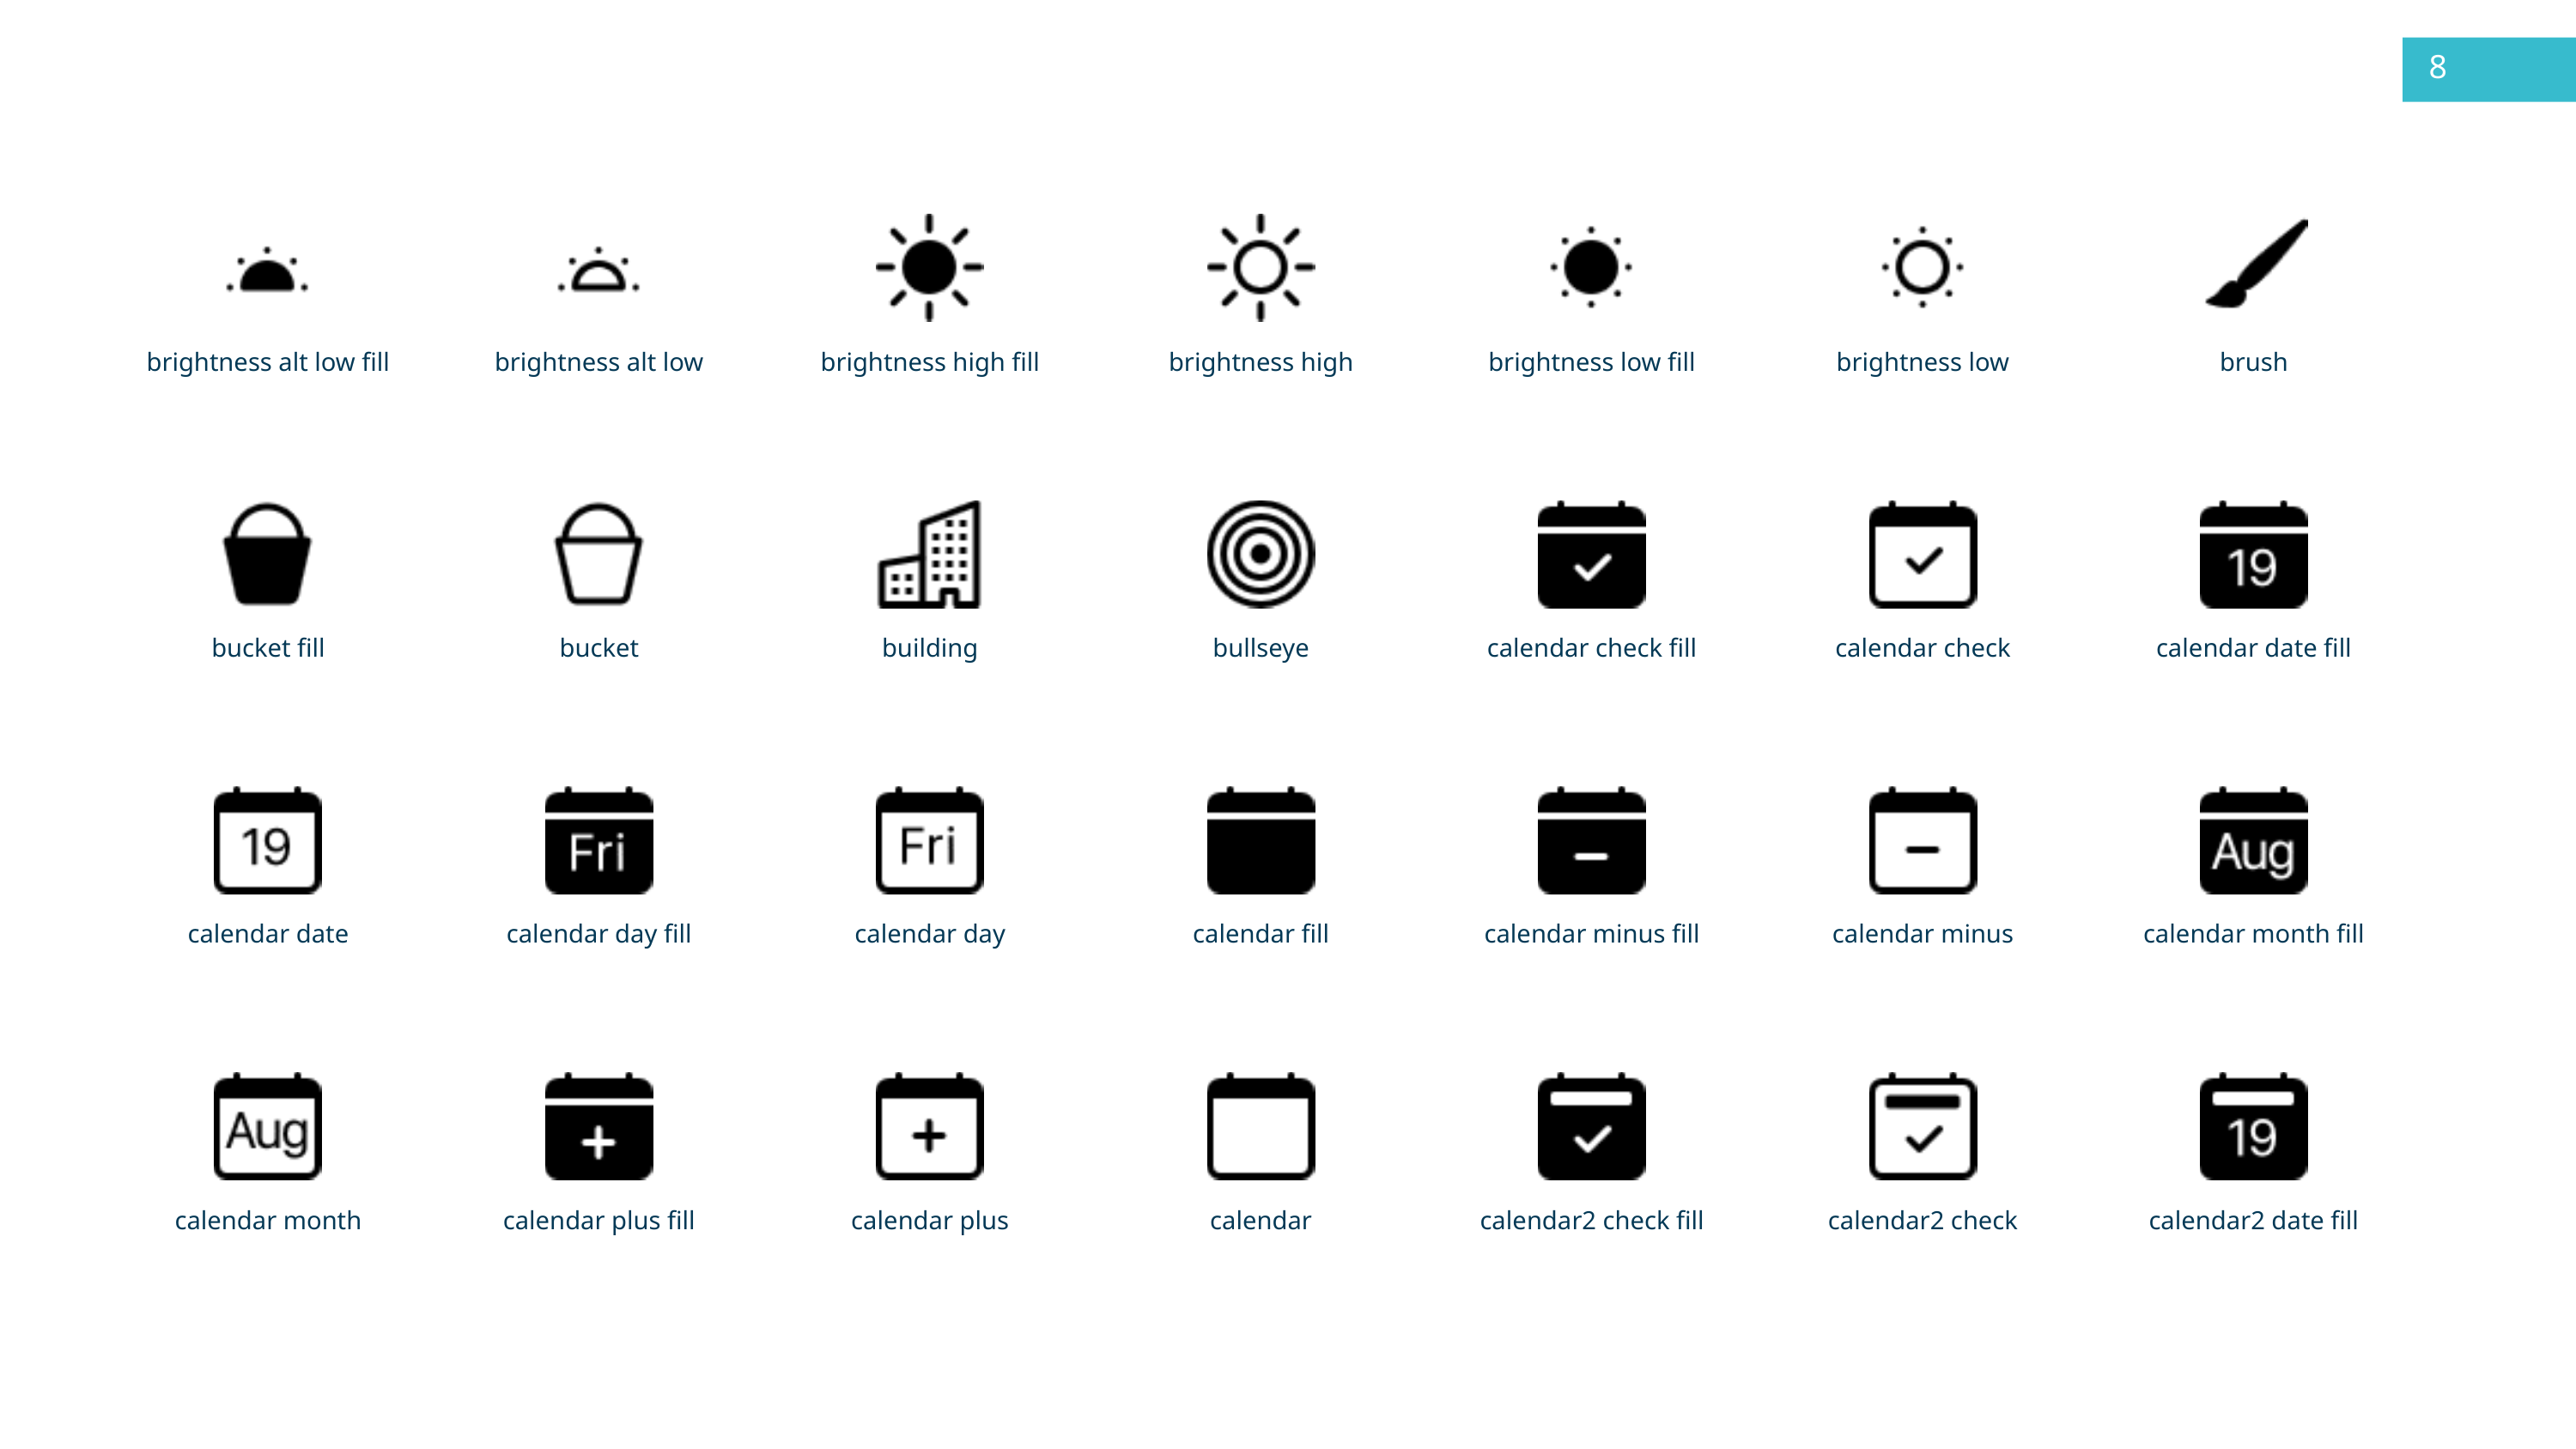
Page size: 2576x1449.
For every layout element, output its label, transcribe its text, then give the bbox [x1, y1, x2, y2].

picture [214, 1072, 323, 1181]
picture [545, 786, 653, 894]
picture [1538, 500, 1646, 609]
text_box calendar check [1744, 626, 2075, 669]
picture [1868, 500, 1978, 609]
text_box brush [2075, 339, 2433, 383]
text_box calendar date [89, 912, 420, 955]
text_box calendar minus fill [1413, 912, 1744, 955]
text_box calendar2 check [1744, 1197, 2075, 1241]
picture [876, 500, 985, 609]
picture [1207, 214, 1315, 323]
picture [214, 500, 323, 609]
picture [1538, 786, 1646, 894]
text_box brightness high [1082, 339, 1413, 383]
text_box calendar plus fill [420, 1197, 750, 1241]
picture [876, 786, 985, 894]
text_box calendar minus [1744, 912, 2075, 955]
picture [876, 214, 985, 323]
picture [876, 1072, 985, 1181]
text_box brightness alt low [420, 339, 750, 383]
picture [2200, 500, 2308, 609]
picture [1868, 214, 1978, 323]
picture [545, 500, 653, 609]
picture [2200, 1072, 2308, 1181]
picture [545, 1072, 653, 1181]
picture [214, 786, 323, 894]
text_box calendar plus [750, 1197, 1082, 1241]
text_box calendar day fill [420, 912, 750, 955]
text_box brightness high fill [750, 339, 1082, 383]
text_box calendar2 check fill [1413, 1197, 1744, 1241]
text_box bullseye [1082, 626, 1413, 669]
picture [1538, 214, 1646, 323]
text_box building [750, 626, 1082, 669]
slide_number 8 [2415, 35, 2502, 100]
text_box bucket [420, 626, 750, 669]
picture [2200, 786, 2308, 894]
picture [1207, 786, 1315, 894]
text_box calendar check fill [1413, 626, 1744, 669]
text_box brightness low fill [1413, 339, 1744, 383]
text_box calendar fill [1082, 912, 1413, 955]
text_box brightness low [1744, 339, 2075, 383]
picture [2200, 214, 2308, 323]
picture [1207, 500, 1315, 609]
text_box calendar [1082, 1197, 1413, 1241]
text_box calendar month fill [2075, 912, 2433, 955]
text_box brightness alt low fill [89, 339, 420, 383]
picture [214, 214, 323, 323]
text_box calendar2 date fill [2075, 1197, 2433, 1241]
text_box bucket fill [89, 626, 420, 669]
text_box calendar month [89, 1197, 420, 1241]
picture [1868, 1072, 1978, 1181]
picture [1868, 786, 1978, 894]
picture [1207, 1072, 1315, 1181]
text_box calendar date fill [2075, 626, 2433, 669]
picture [1538, 1072, 1646, 1181]
text_box calendar day [750, 912, 1082, 955]
picture [545, 214, 653, 323]
